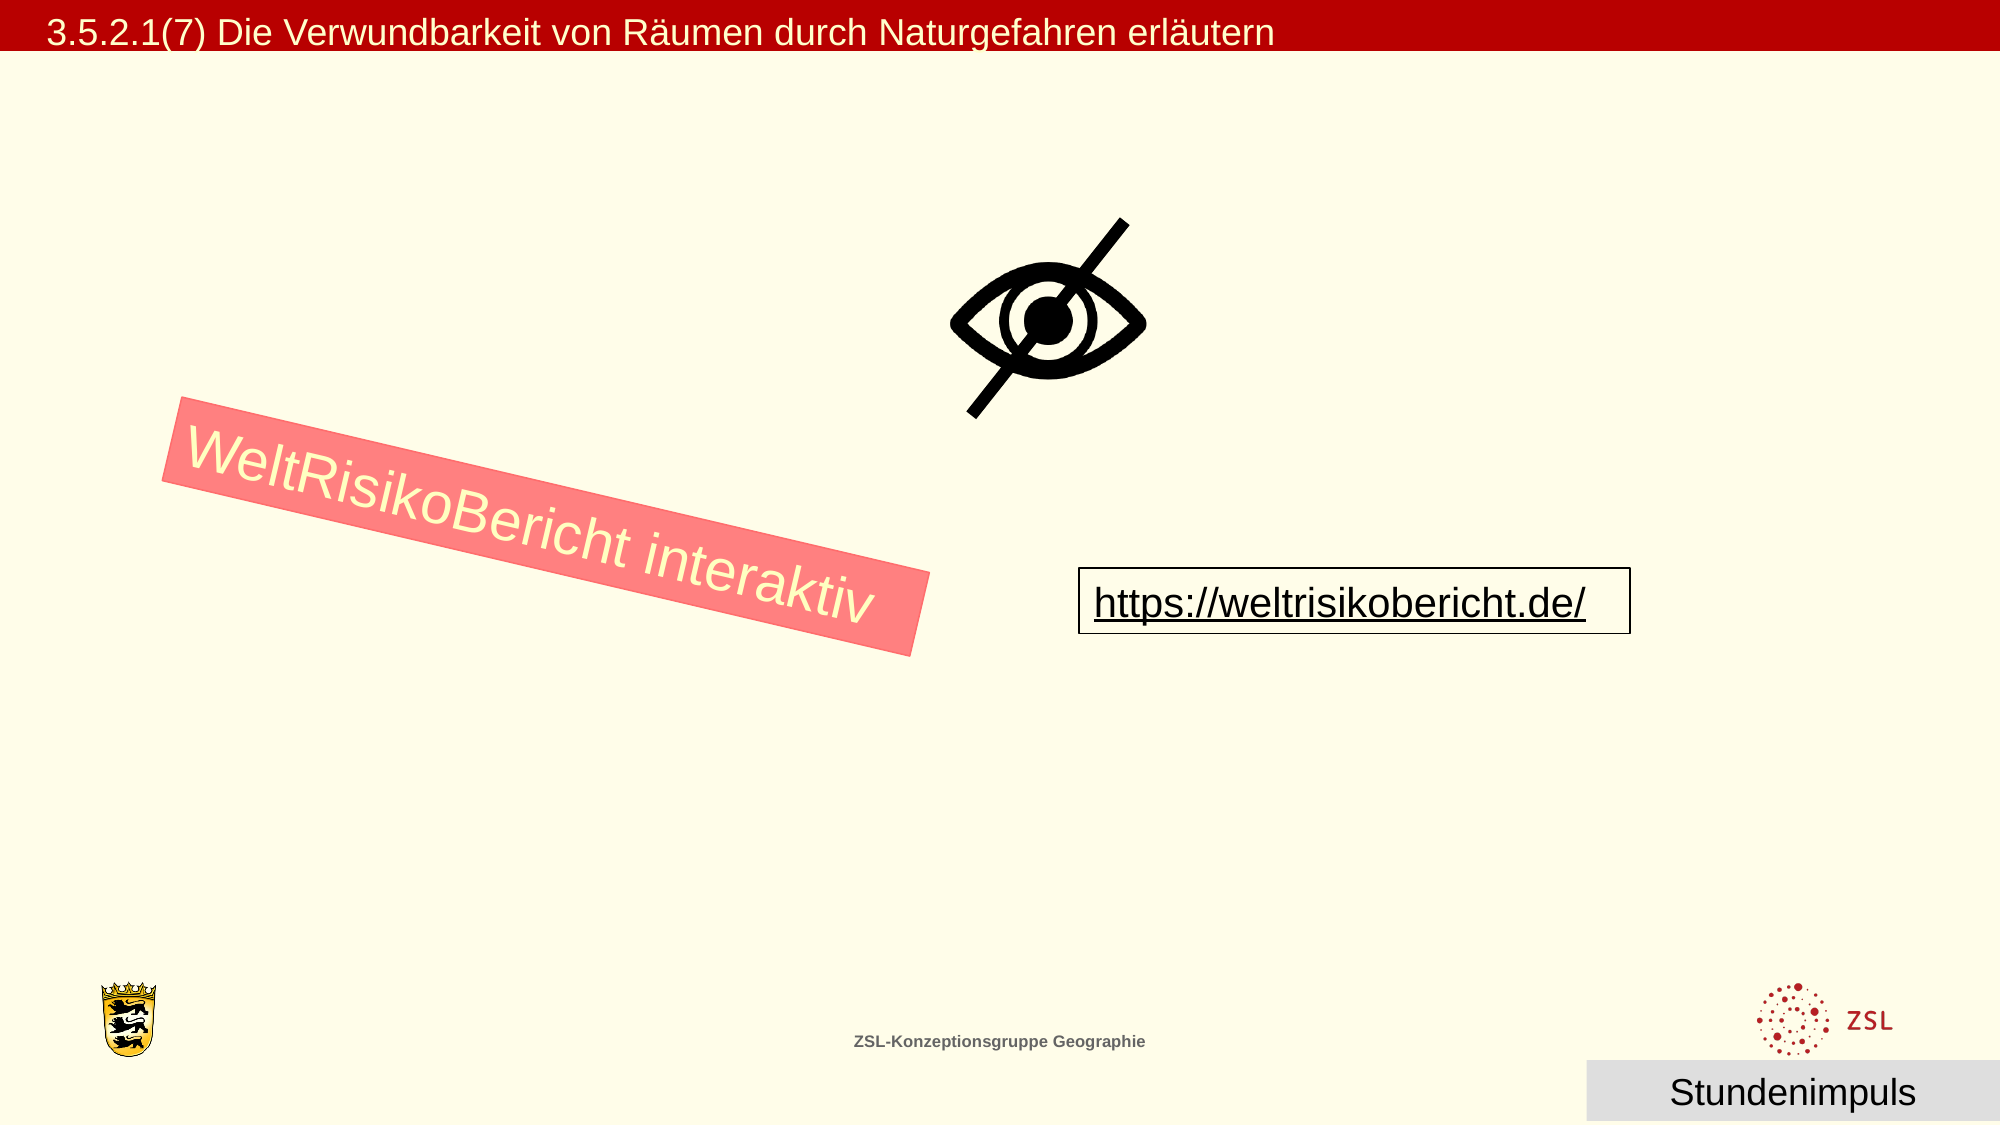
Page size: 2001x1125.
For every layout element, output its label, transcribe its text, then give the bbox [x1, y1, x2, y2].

picture [930, 202, 1166, 439]
picture [99, 979, 158, 1059]
text_box Stundenimpuls [1586, 1060, 2000, 1121]
footer ZSL-Konzeptionsgruppe Geographie [704, 1023, 1296, 1083]
text_box https://weltrisikobericht.de/ [1078, 567, 1630, 634]
text_box 3.5.2.1(7) Die Verwundbarkeit von Räumen durch Naturgefahren erläutern [31, 0, 1355, 61]
text_box WeltRisikoBericht interaktiv [162, 397, 930, 657]
